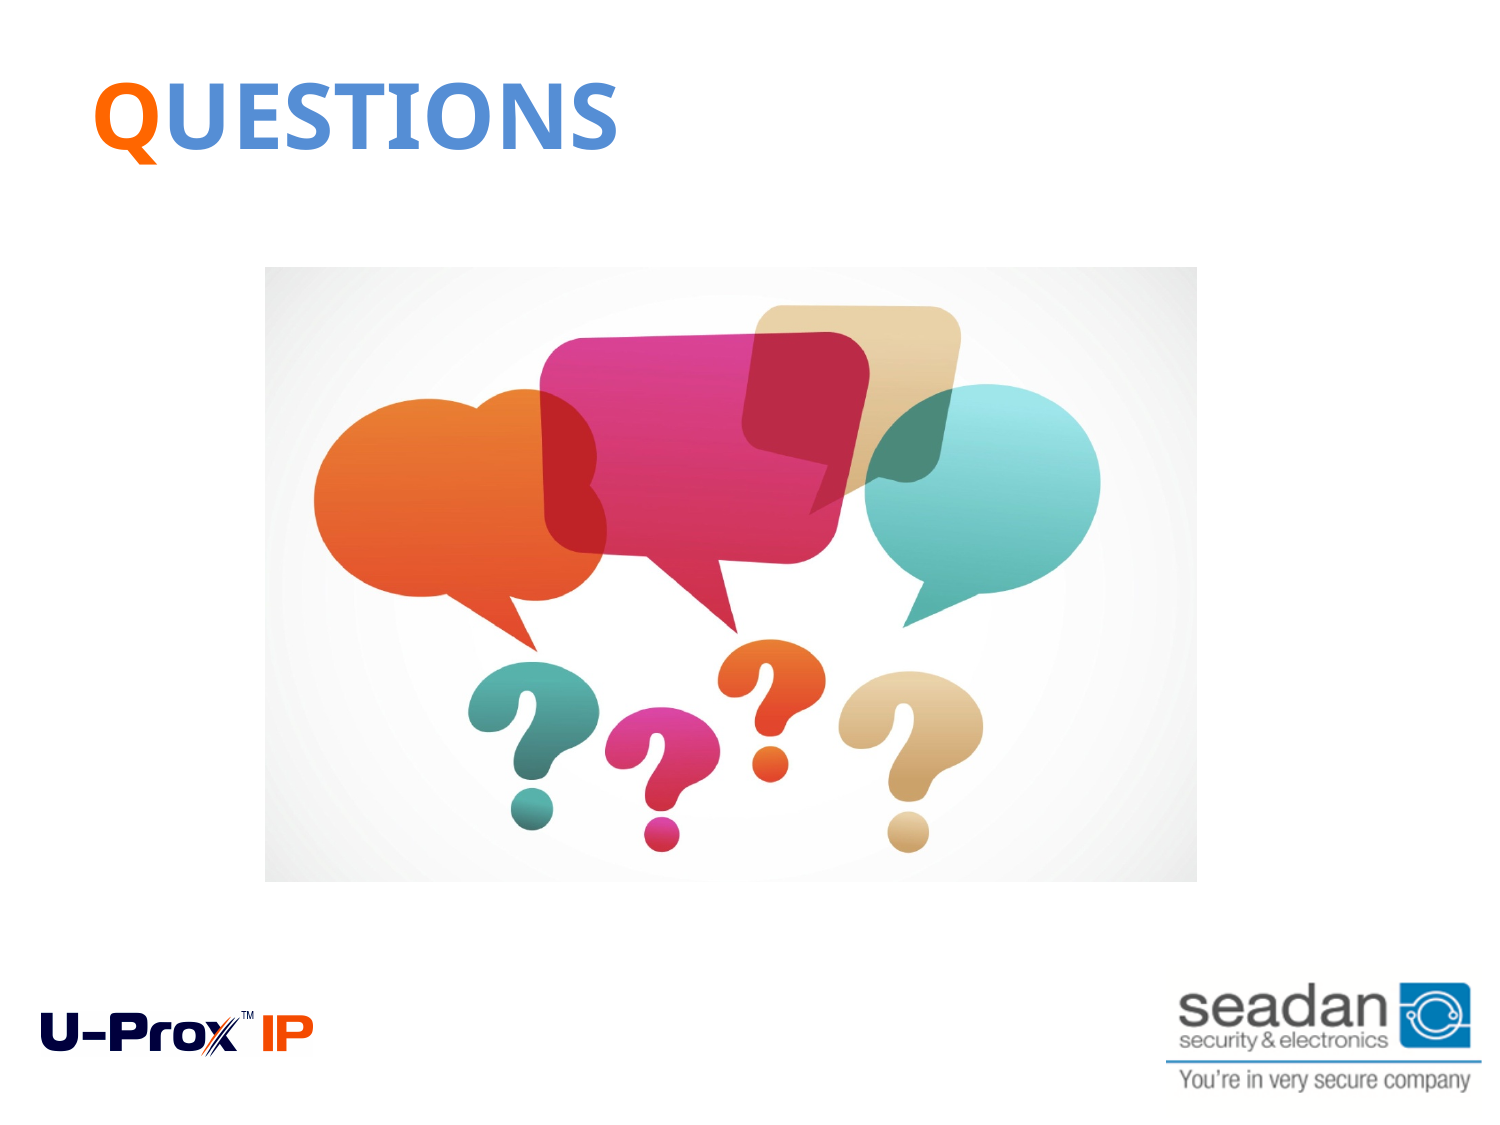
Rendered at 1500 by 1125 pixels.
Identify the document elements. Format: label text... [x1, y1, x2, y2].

picture [1166, 964, 1483, 1118]
picture [41, 1011, 313, 1057]
picture [265, 266, 1198, 882]
title QUESTIONS [75, 19, 1425, 207]
